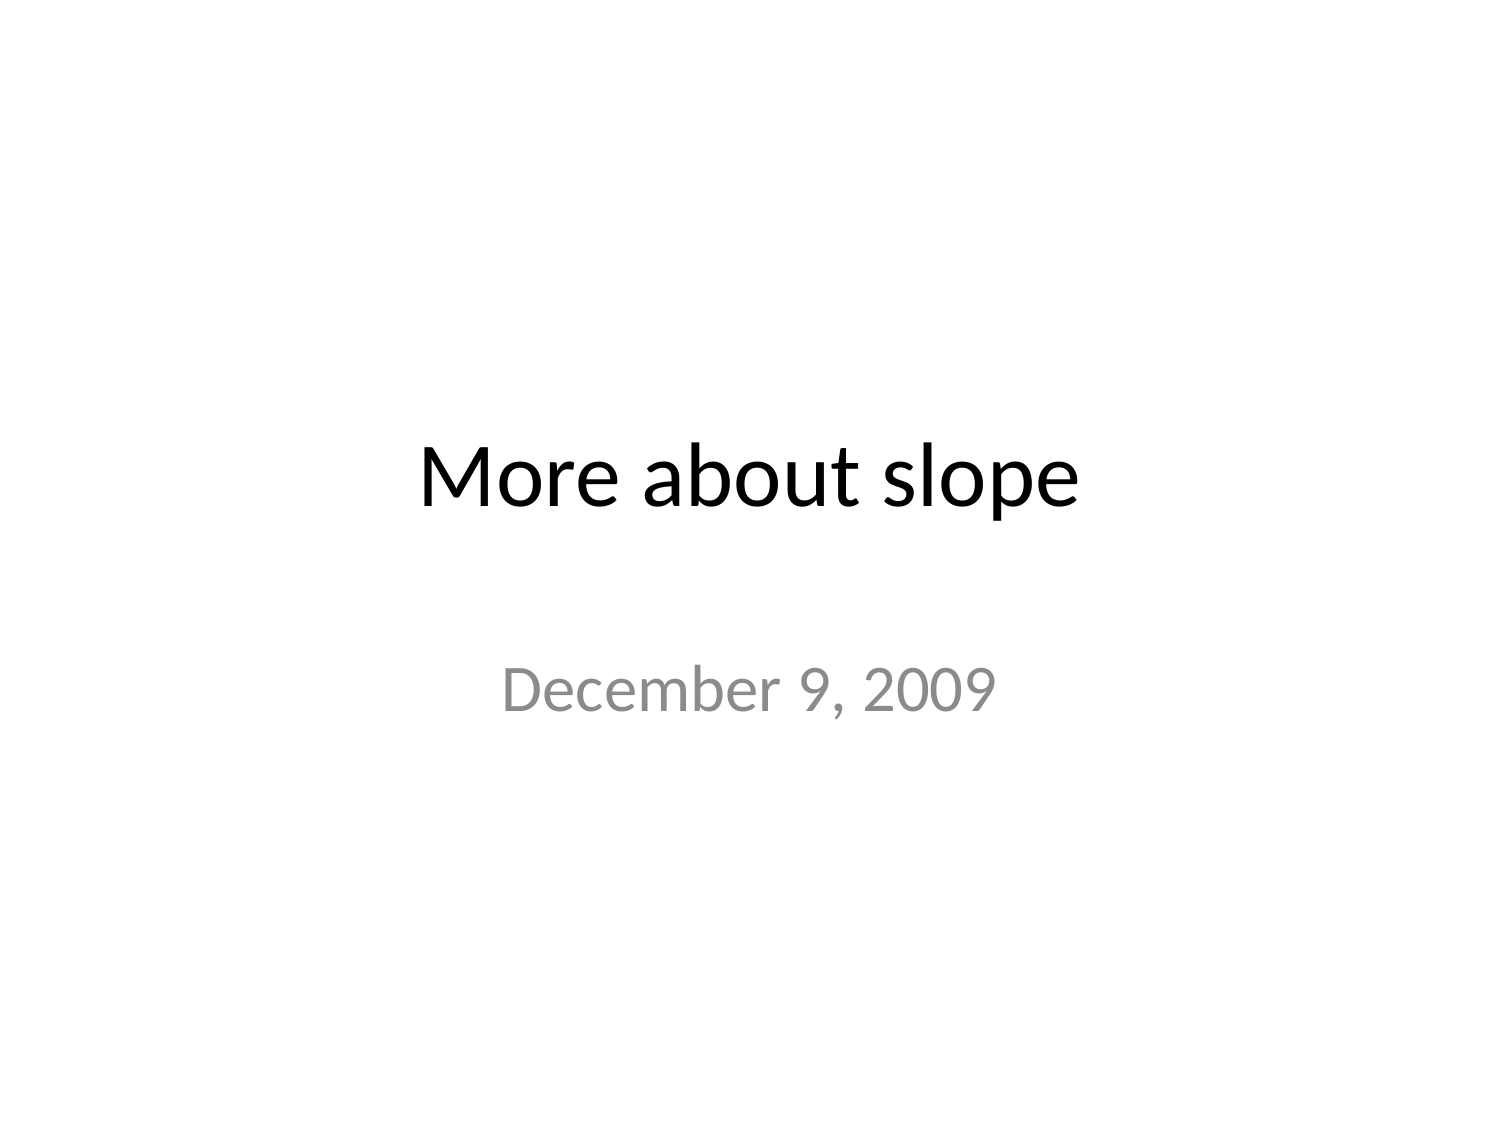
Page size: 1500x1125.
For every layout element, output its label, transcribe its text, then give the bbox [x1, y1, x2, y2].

subtitle December 9, 2009 [225, 637, 1275, 925]
title More about slope [112, 349, 1388, 591]
